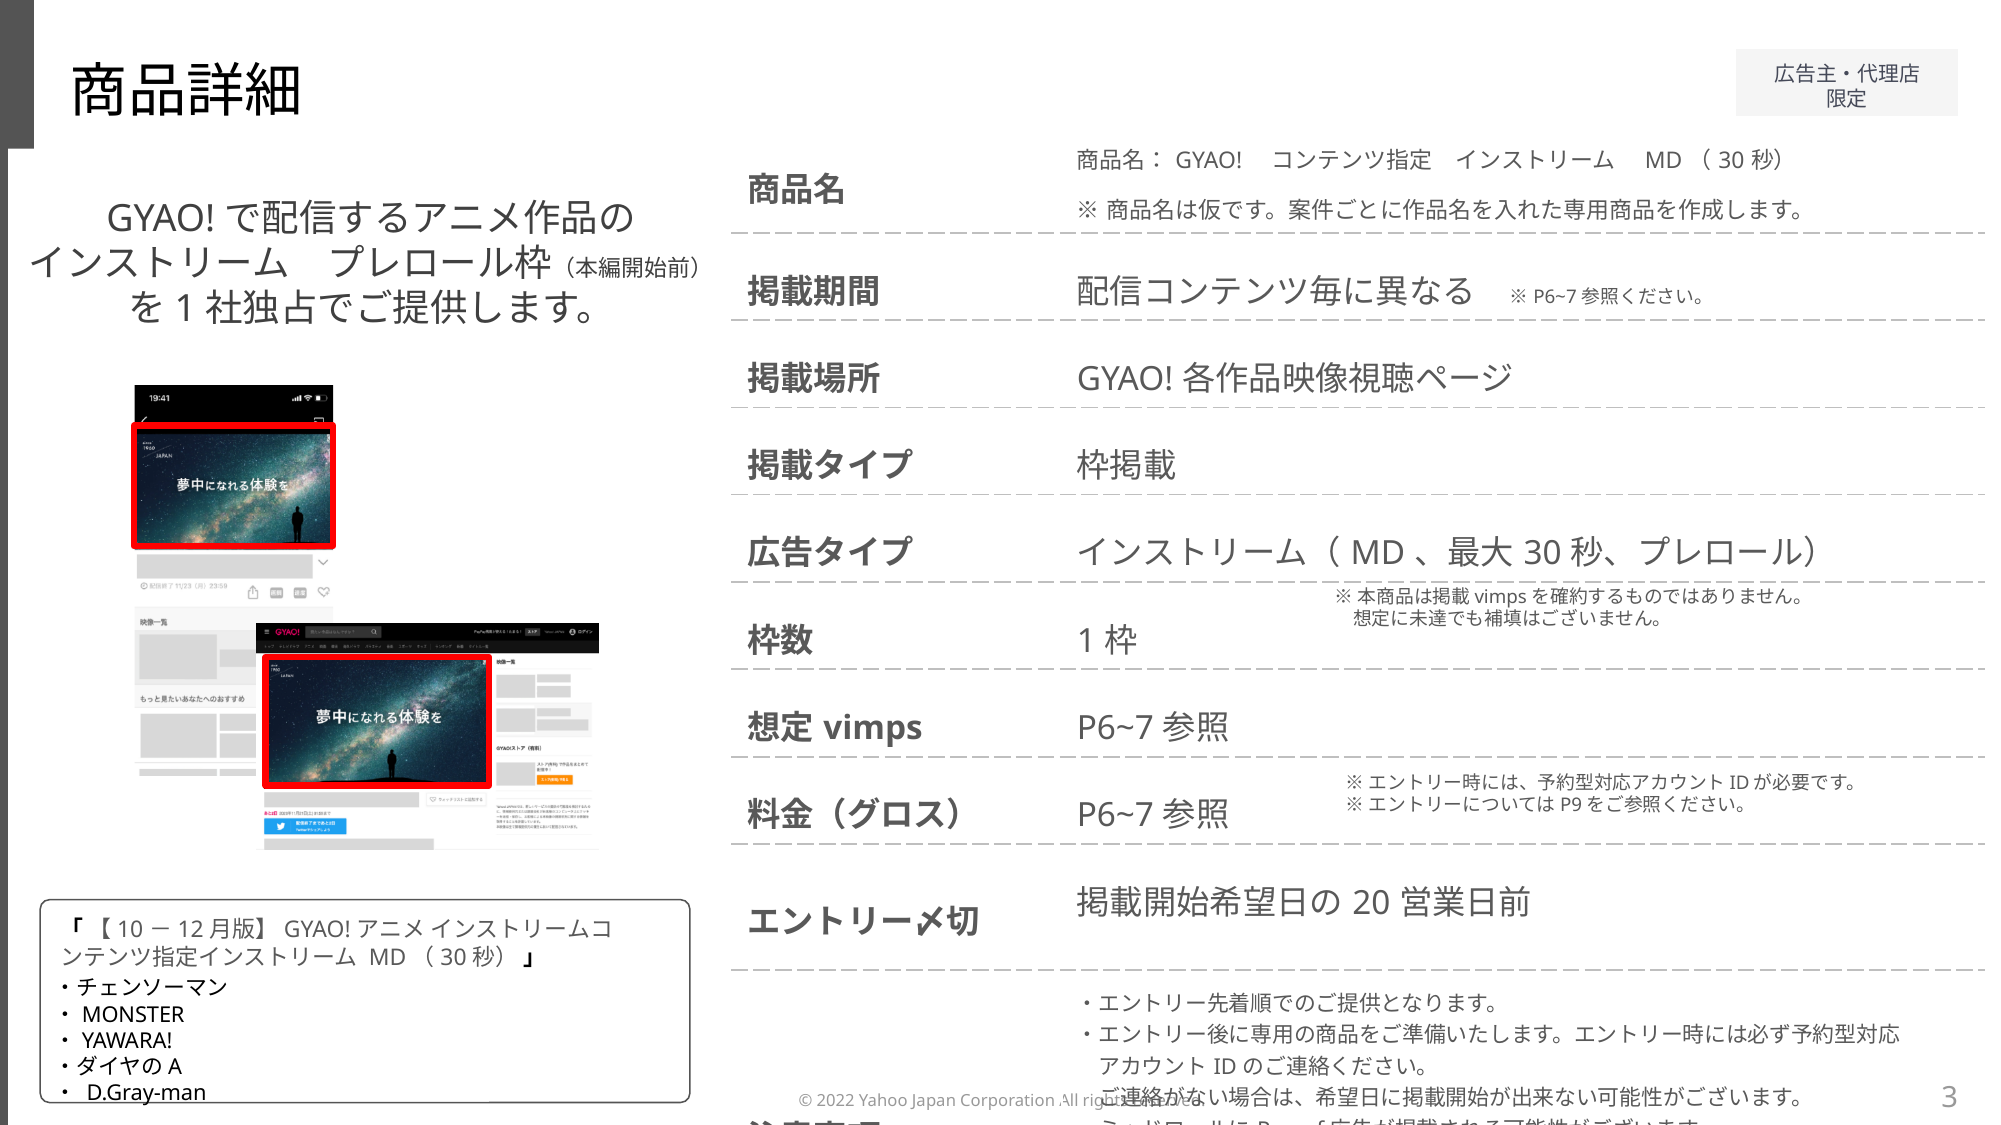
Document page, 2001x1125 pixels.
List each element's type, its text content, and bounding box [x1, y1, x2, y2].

table_cell P6~7参照 [1063, 757, 1983, 844]
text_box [133, 385, 600, 850]
table_cell 枠掲載 [1063, 407, 1983, 495]
table_cell P6~7参照 [1063, 669, 1983, 757]
table_cell 注意事項 [733, 970, 1061, 1125]
table_cell 掲載期間 [733, 233, 1061, 320]
table_cell 想定vimps [733, 669, 1061, 757]
table_cell 料金（グロス） [733, 757, 1061, 844]
table_cell 広告タイプ [733, 495, 1061, 582]
table_header 商品名：GYAO! コンテンツ指定 インストリーム MD（30秒） ※商品名は仮です。案件ごとに作品名を入れた専用商品を作成します。 [1063, 119, 1983, 233]
table_cell インストリーム（MD、最大30秒、プレロール） [1063, 495, 1983, 582]
table_cell 掲載場所 [733, 320, 1061, 407]
table_cell 枠数 [733, 582, 1061, 669]
list 商品詳細 [54, 21, 1656, 155]
table_cell GYAO!各作品映像視聴ページ [1063, 320, 1983, 407]
table_cell ・エントリー先着順でのご提供となります。 ・エントリー後に専用の商品をご準備いたします。エントリー時には必ず予約型対応 アカウントIDのご連絡ください。 ご連絡がない場合は、希望日に掲載開始が出来ない可能性がございます。 ・ミッドロールにRun of広告が掲載される可能性がございます。 ・ヤフートップタイムラインなど広告掲載されない面でコンテンツが再生された場合、 インストリームは掲載されません。 ・本商品は掲載vimps数を確約するものではありません。想定に未達の場合でも 補填はございません。 [1063, 970, 1983, 1125]
table_cell 掲載タイプ [733, 407, 1061, 495]
table_cell エントリー〆切 [733, 844, 1061, 970]
table_cell 配信コンテンツ毎に異なる ※P6~7参照ください。 [1063, 233, 1983, 320]
text_box ※エントリー時には、予約型対応アカウントIDが必要です。 ※エントリーについてはP9をご参照ください。 [1330, 763, 1932, 823]
table_cell 掲載開始希望日の20営業日前 [1063, 844, 1983, 970]
text_box GYAO!で配信するアニメ作品の インストリーム プレロール枠（本編開始前）を1社独占でご提供します。 [10, 165, 732, 357]
table_header 商品名 [733, 119, 1061, 233]
table_cell 1枠 [1063, 582, 1983, 669]
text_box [39, 899, 691, 1115]
text_box ※本商品は掲載vimpsを確約するものではありません。 想定に未達でも補填はございません。 [1319, 576, 1840, 637]
